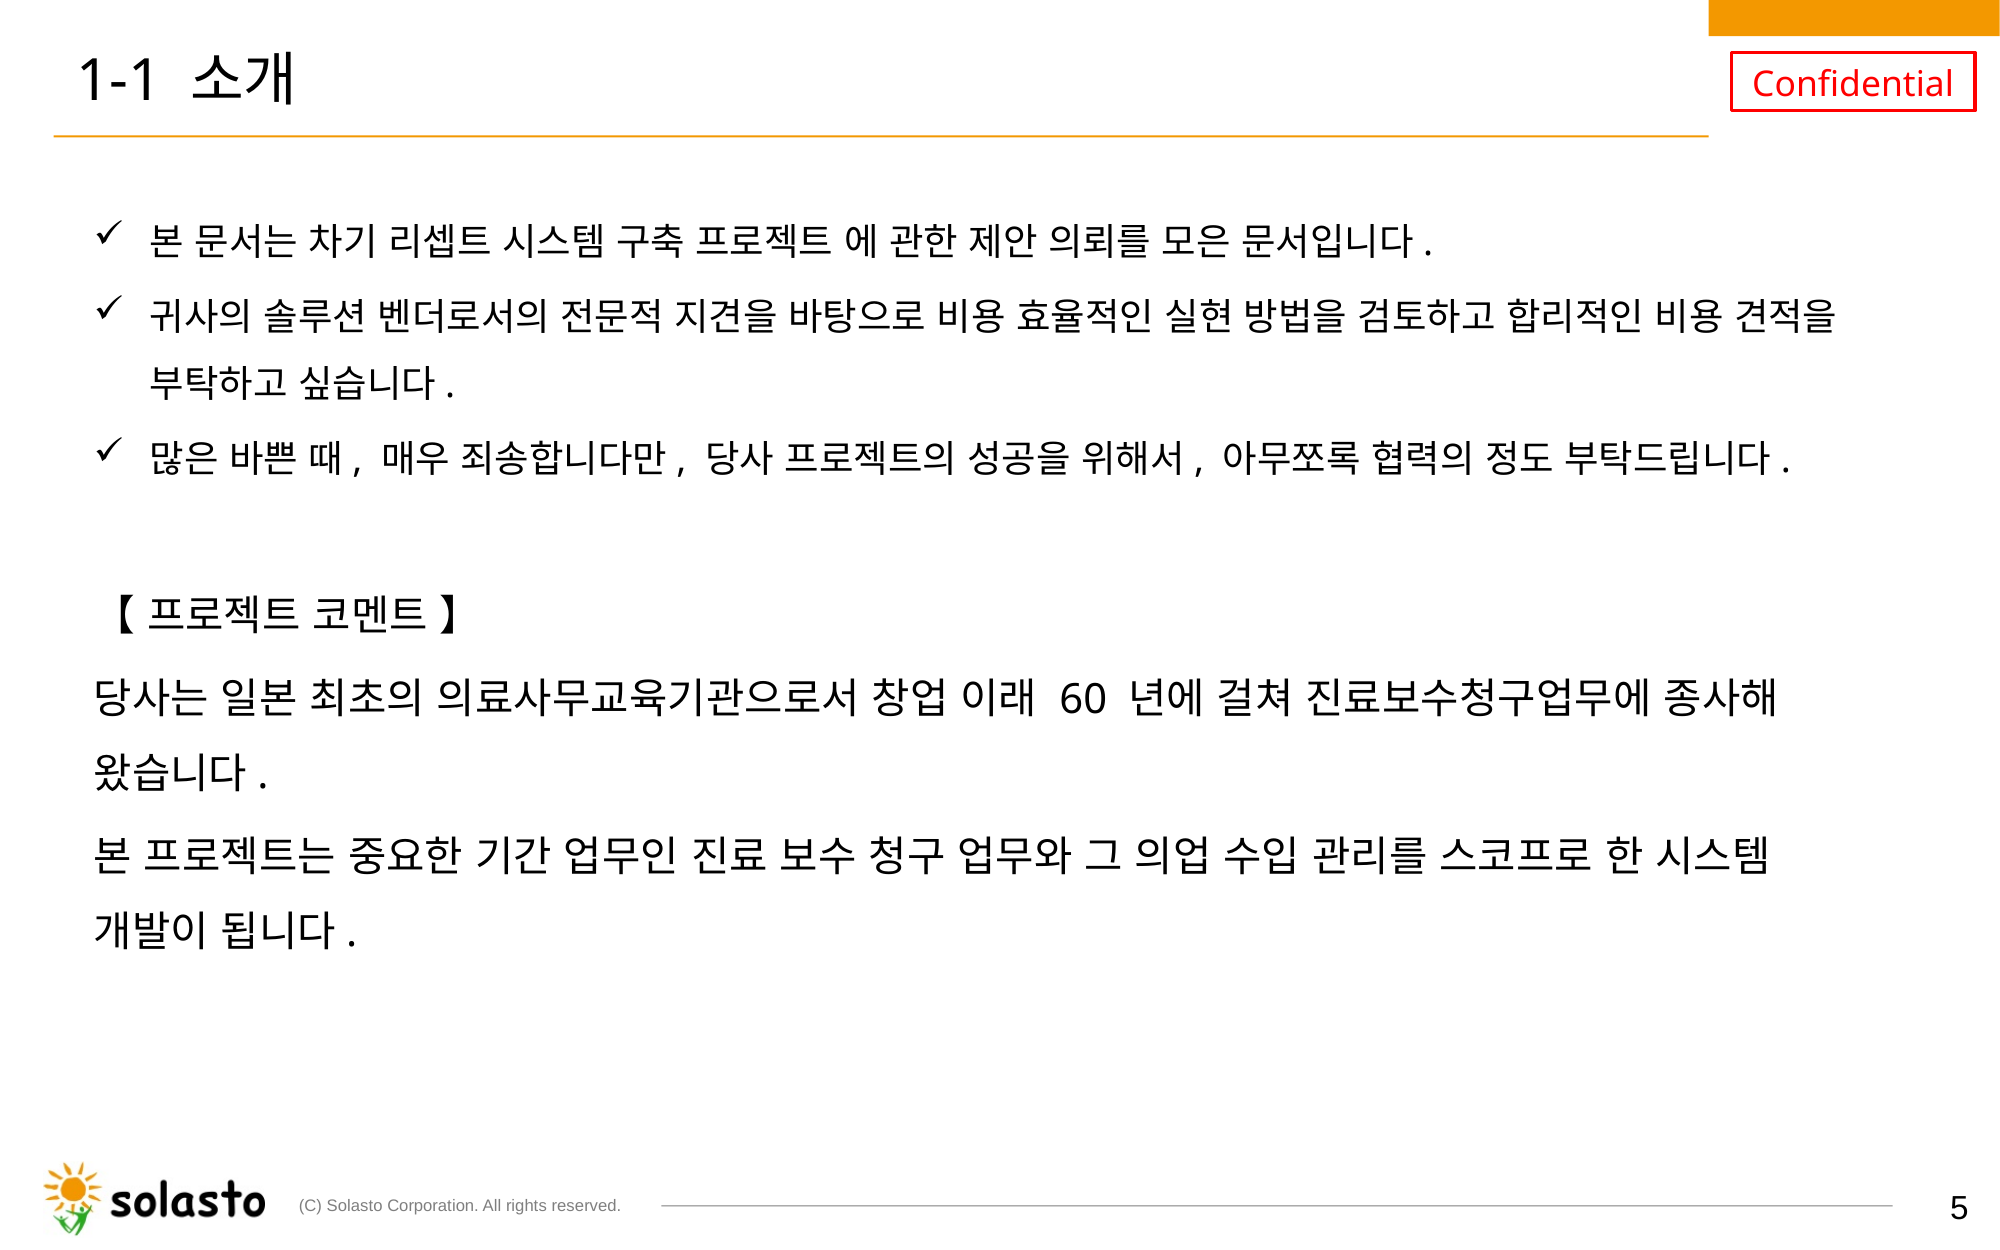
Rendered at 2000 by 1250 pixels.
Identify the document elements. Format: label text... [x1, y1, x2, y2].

picture [43, 1161, 265, 1238]
title 1-1 소개 [61, 34, 1709, 121]
text_box 본 문서는 차기 리셉트 시스템 구축 프로젝트 에 관한 제안 의뢰를 모은 문서입니다. 귀사의 솔루션 벤더로서의 전문적 지견을 바탕으로 비용 효율적인 실현 방법을 검토하고 합리적인 비용 견적을 부탁하고 싶습니다. 많은 바쁜 때, 매우 죄송합니다만, 당사 프로젝트의 성공을 위해서, 아무쪼록 협력의 정도 부탁드립니다. 【 프로젝트 코멘트 】 당사는 일본 최초의 의료사무교육기관으로서 창업 이래 60 년에 걸쳐 진료보수청구업무에 종사해 왔습니다. 본 프로젝트는 중요한 기간 업무인 진료 보수 청구 업무와 그 의업 수입 관리를 스코프로 한 시스템 개발이 됩니다. [78, 187, 1886, 1149]
